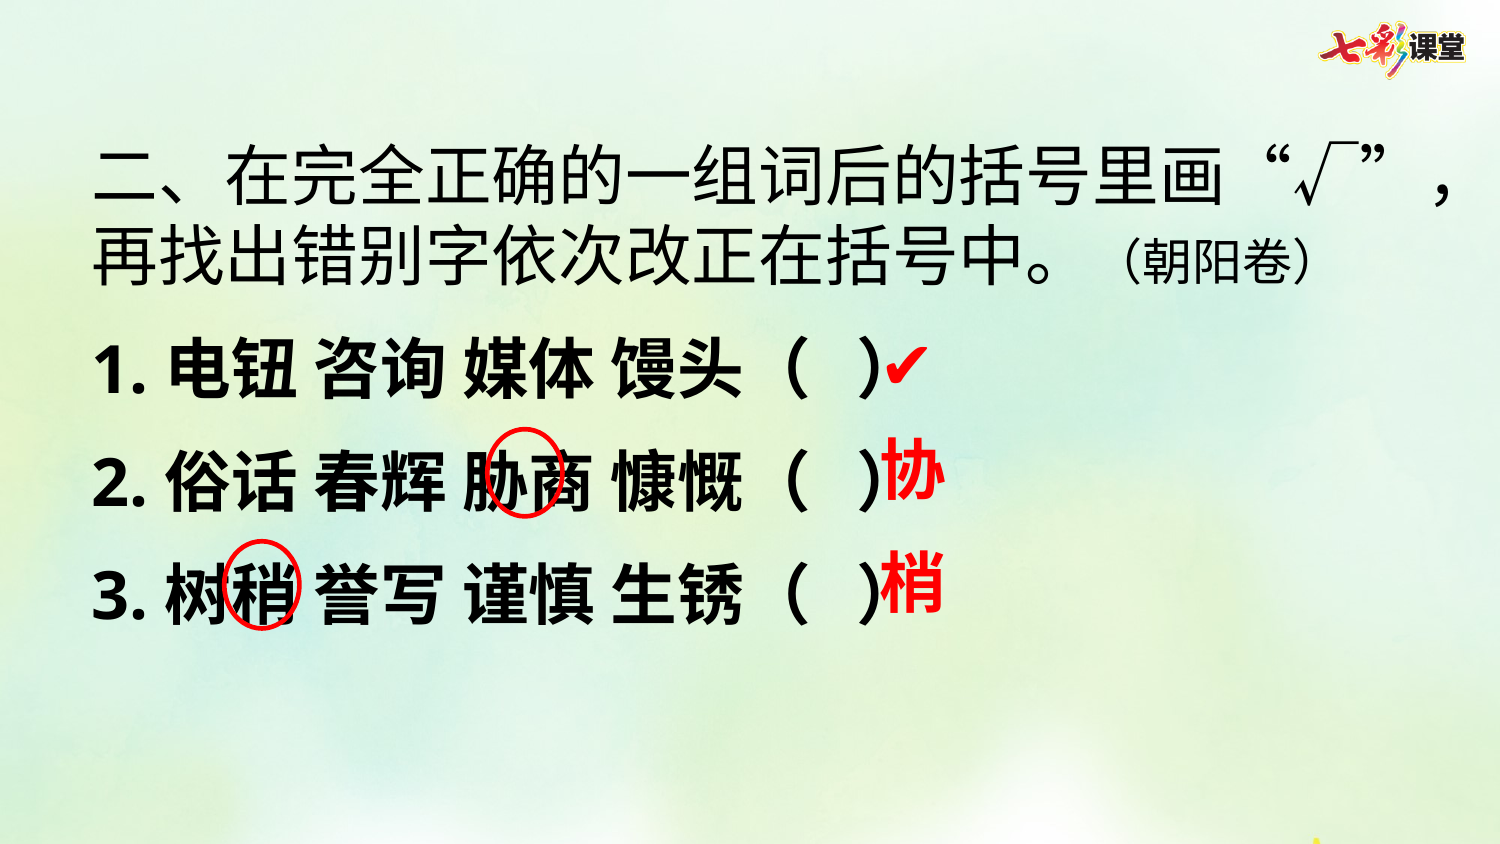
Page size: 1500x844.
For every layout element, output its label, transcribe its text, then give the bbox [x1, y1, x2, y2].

text_box [485, 427, 565, 519]
text_box [222, 539, 302, 631]
text_box 协 [865, 420, 997, 516]
text_box 梢 [865, 533, 997, 629]
text_box ✔ [865, 315, 997, 411]
picture [0, 0, 1500, 844]
text_box 二、在完全正确的一组词后的括号里画“√”，再找出错别字依次改正在括号中。（朝阳卷） 1.电钮 咨询 媒体 馒头（ ） 2.俗话 春辉 胁商 慷慨（ ） 3.树稍 誉写 谨慎 生锈（ ） [76, 126, 1486, 640]
